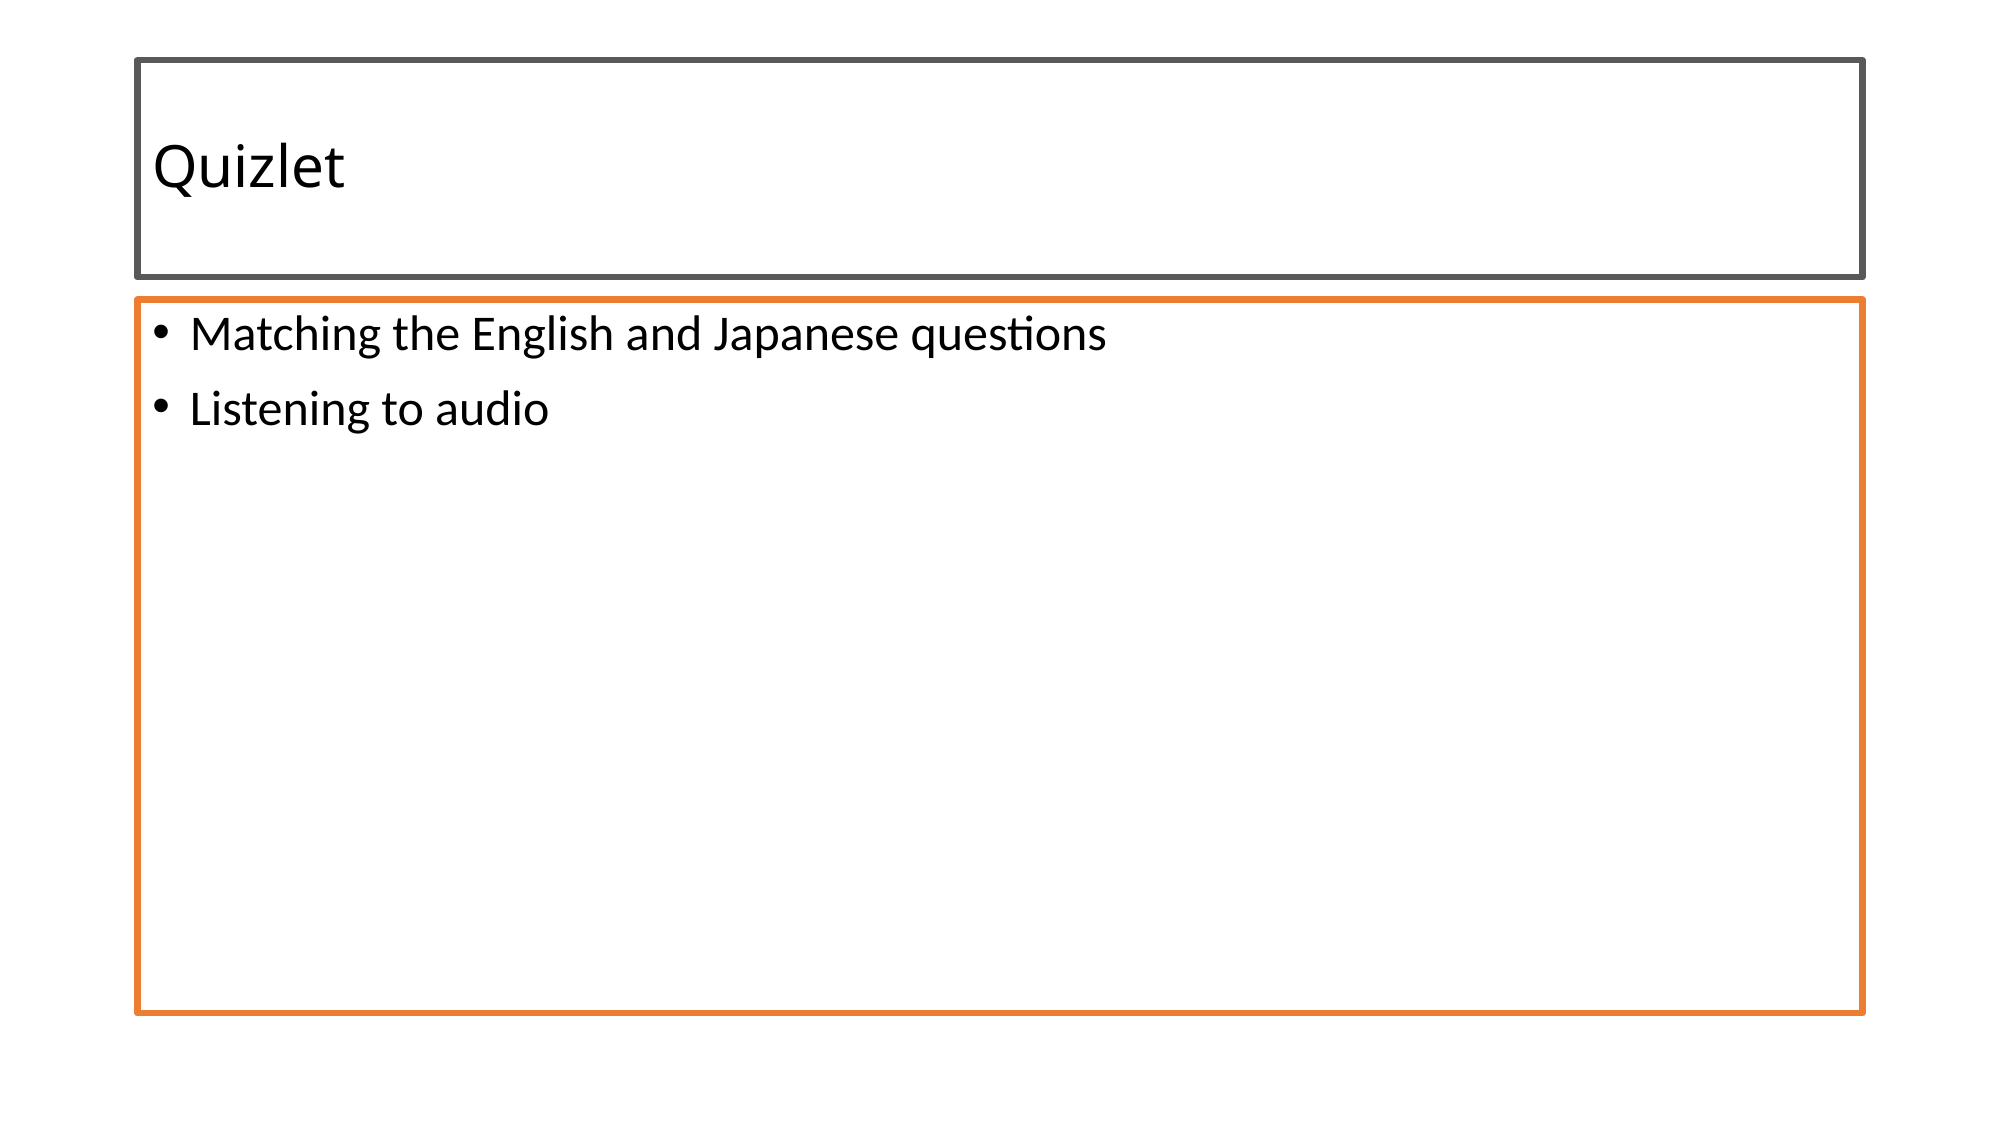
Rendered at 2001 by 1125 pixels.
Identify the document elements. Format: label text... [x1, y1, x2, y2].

list Matching the English and Japanese questions Listening to audio [137, 299, 1863, 1014]
title Quizlet [137, 59, 1863, 278]
